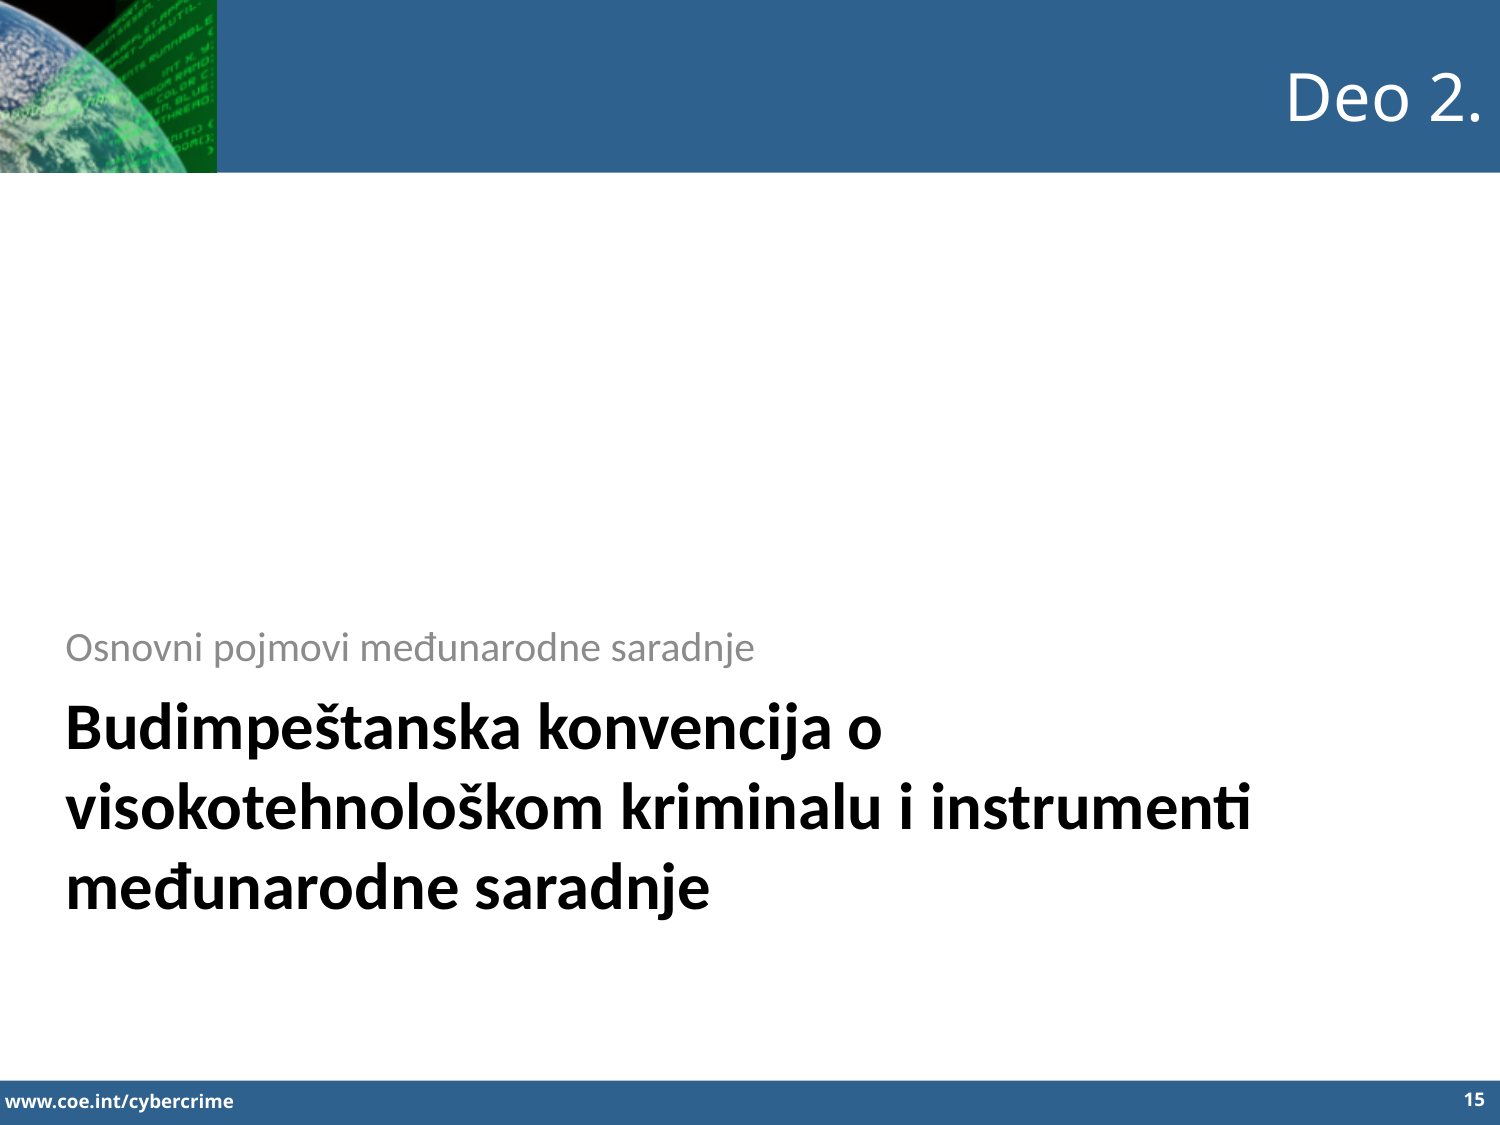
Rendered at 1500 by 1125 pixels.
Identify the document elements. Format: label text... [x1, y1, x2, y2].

slide_number 15 [1149, 1079, 1500, 1125]
picture [0, 1, 217, 173]
text_box Osnovni pojmovi međunarodne saradnje [50, 617, 1326, 676]
text_box Deo 2. [309, 18, 1500, 171]
text_box Budimpeštanska konvencija o visokotehnološkom kriminalu i instrumenti međunarodne saradnje [50, 675, 1450, 930]
